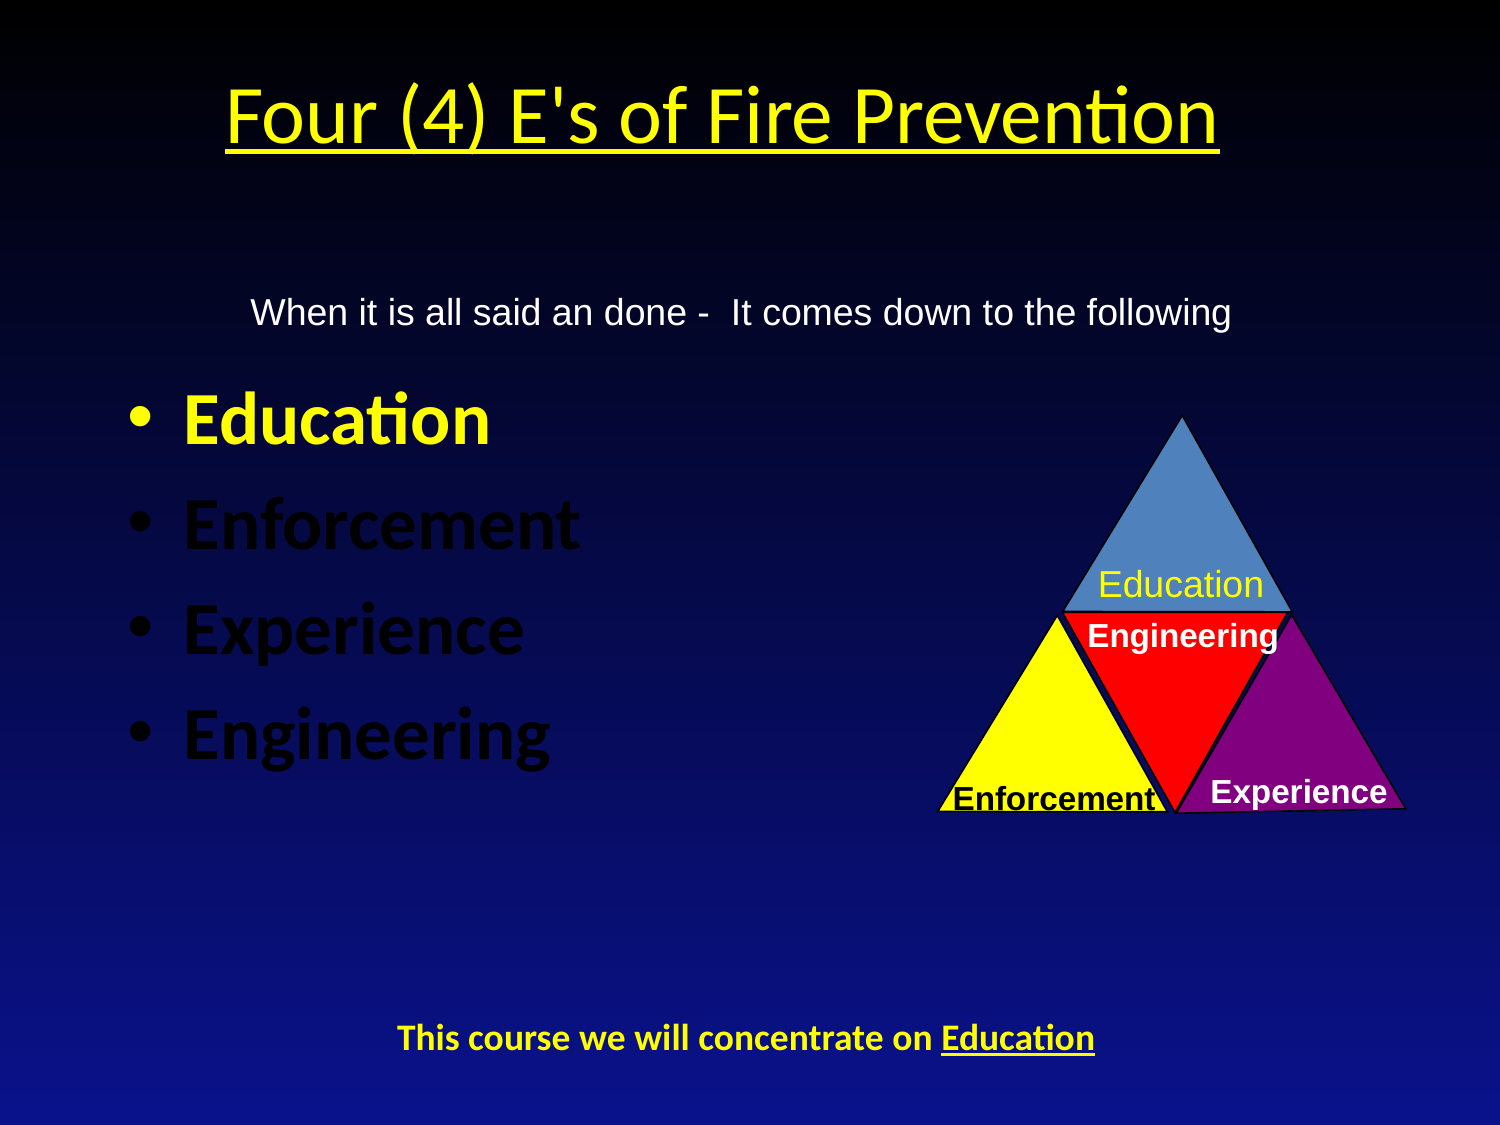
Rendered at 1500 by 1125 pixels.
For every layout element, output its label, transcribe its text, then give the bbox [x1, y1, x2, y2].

list Education Enforcement Experience Engineering [112, 362, 788, 875]
title Four (4) E's of Fire Prevention [75, 45, 1425, 175]
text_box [924, 449, 1404, 876]
text_box This course we will concentrate on Education [382, 1005, 1111, 1066]
text_box When it is all said an done - It comes down to the following [235, 280, 1248, 341]
